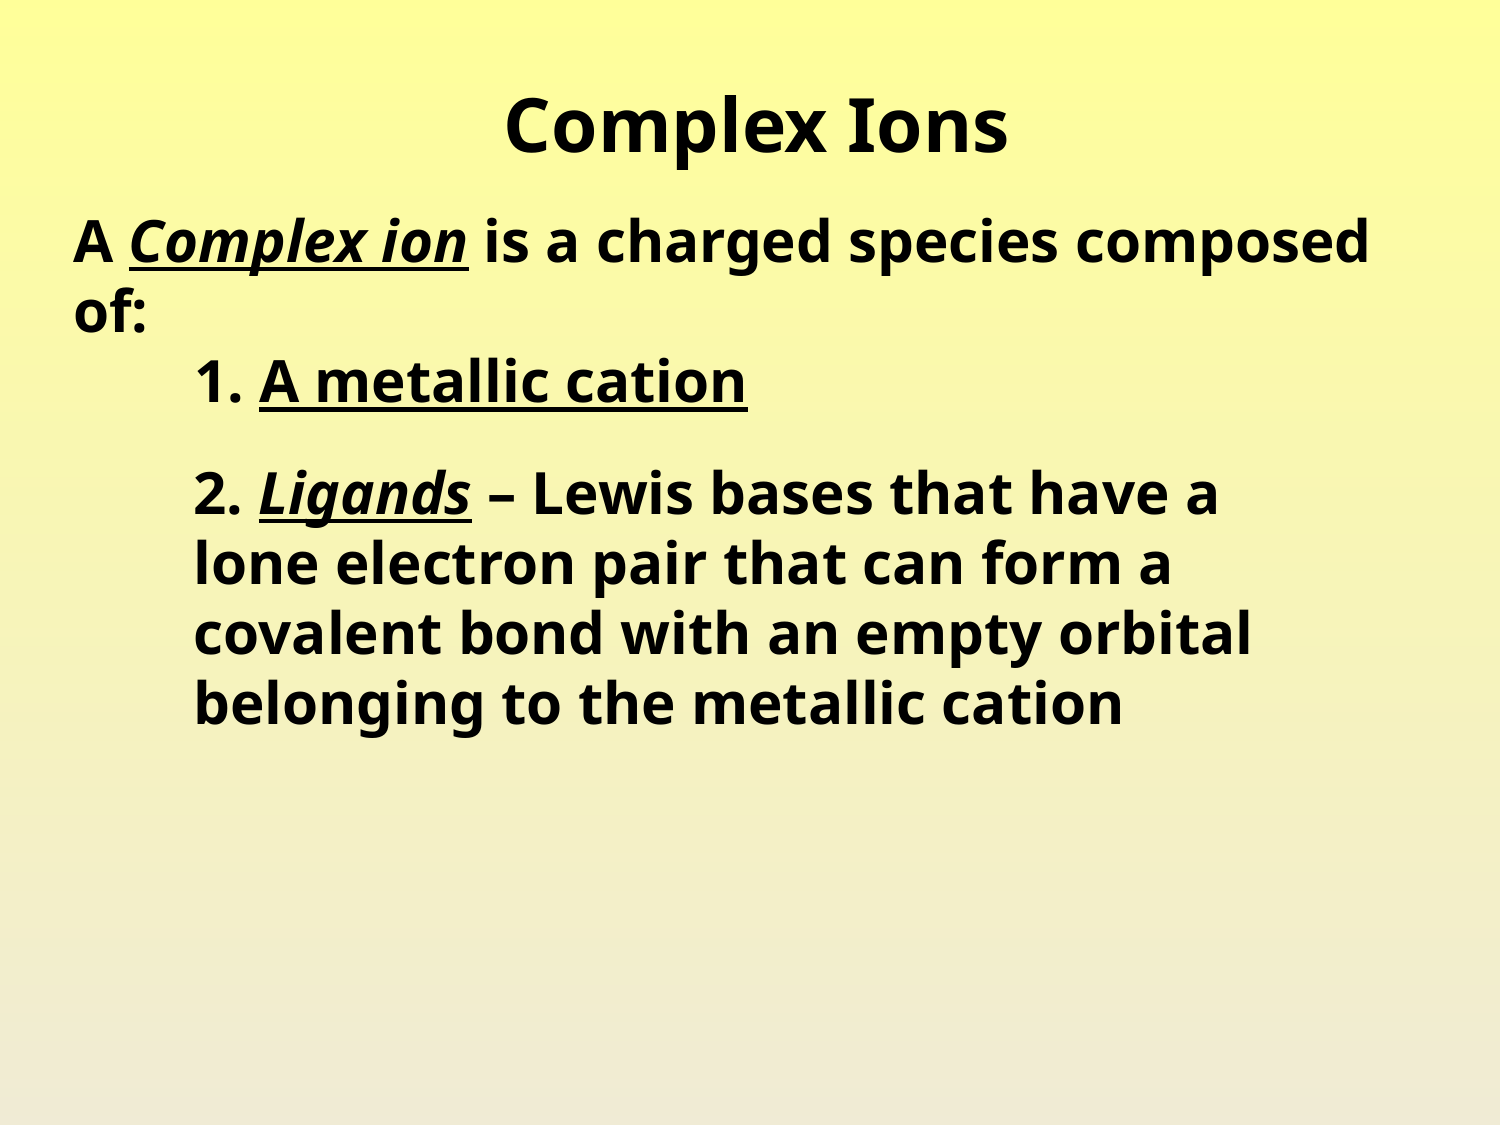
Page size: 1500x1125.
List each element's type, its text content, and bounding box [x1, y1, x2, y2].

text_box 1. A metallic cation [179, 336, 763, 422]
text_box 2. Ligands – Lewis bases that have a lone electron pair that can form a covalent bond with an empty orbital belonging to the metallic cation [178, 448, 1279, 744]
title Complex Ions [74, 44, 1440, 196]
text_box A Complex ion is a charged species composed of: [58, 196, 1442, 351]
